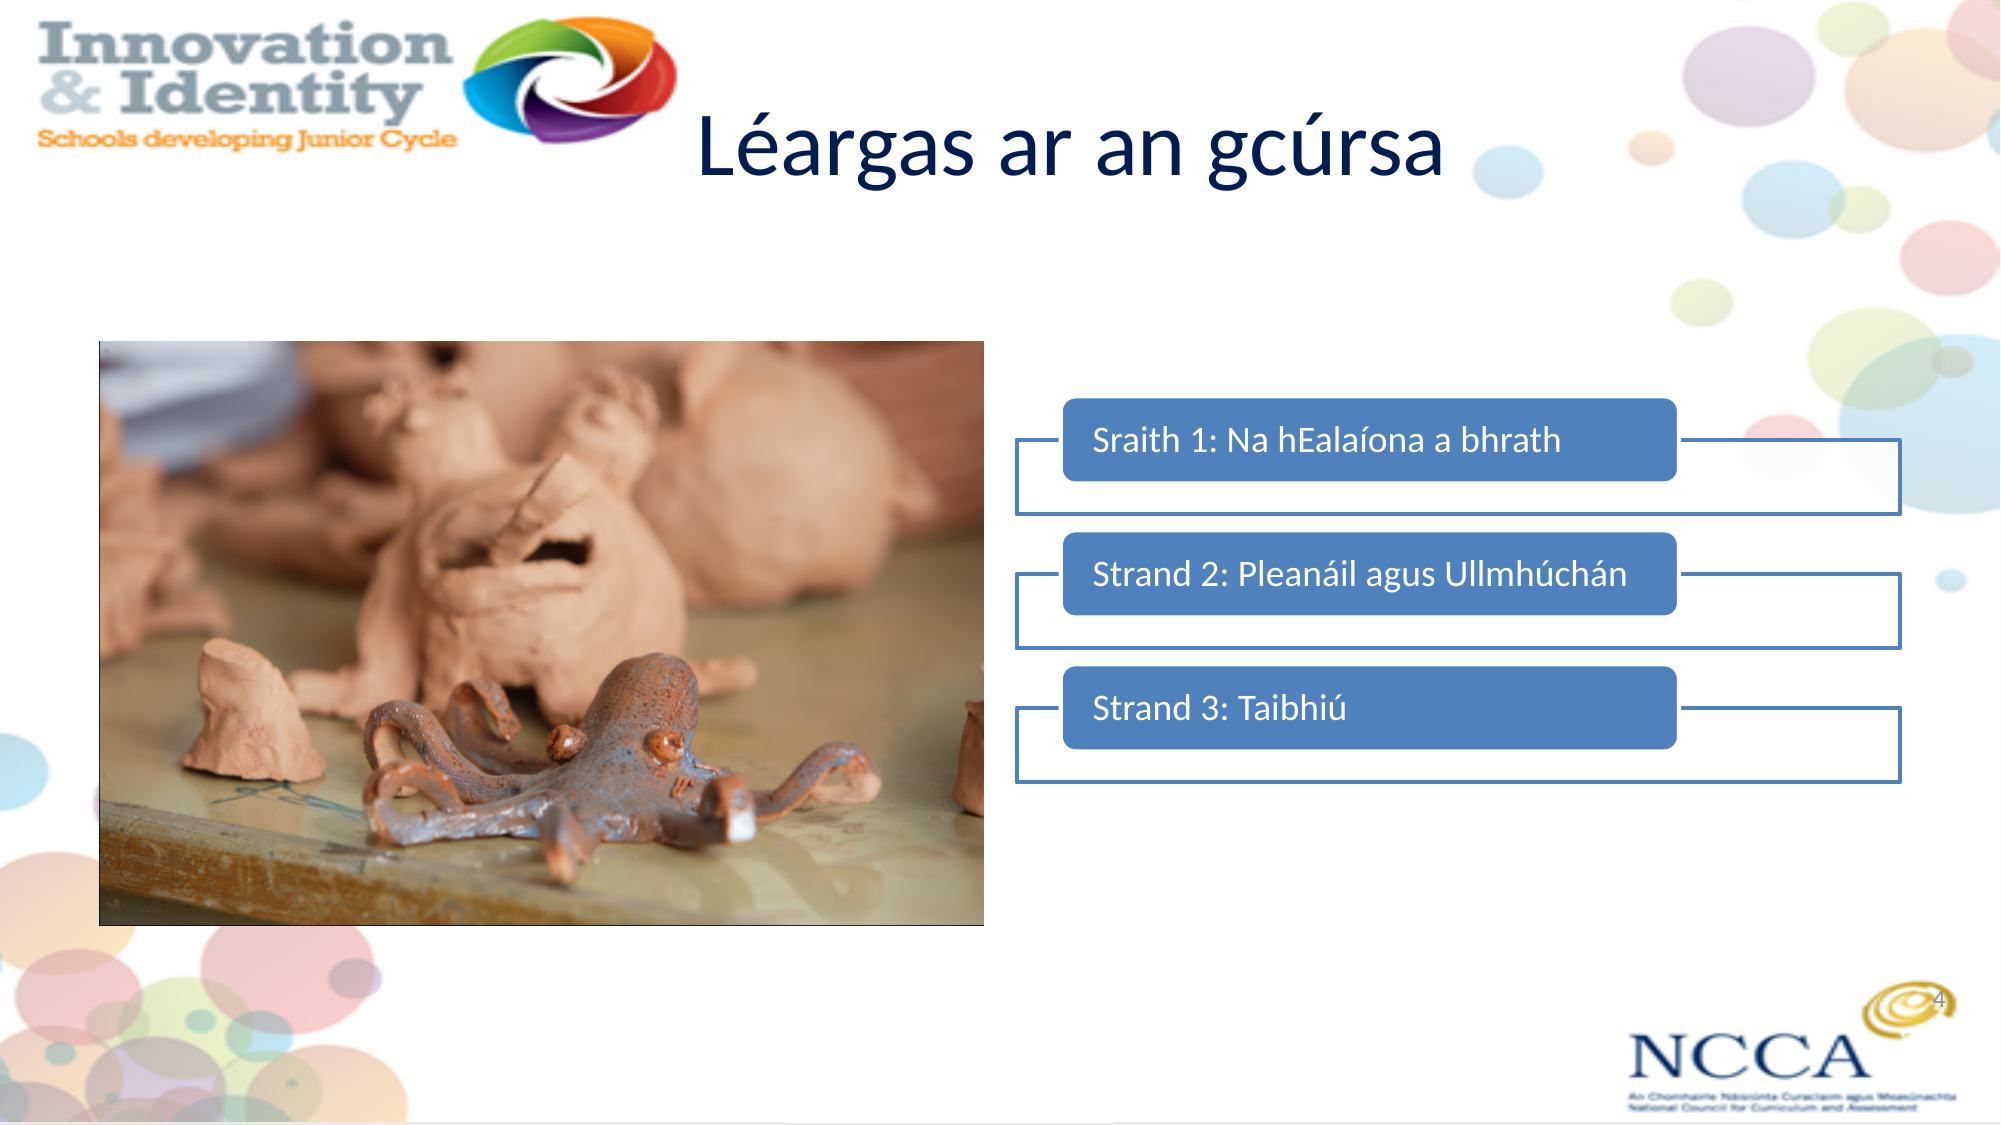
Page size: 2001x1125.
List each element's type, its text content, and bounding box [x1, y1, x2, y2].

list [1016, 262, 1901, 917]
picture [0, 0, 2001, 1125]
slide_number 4 [1752, 967, 1961, 1028]
title Léargas ar an gcúrsa [99, 45, 1900, 233]
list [99, 341, 984, 927]
